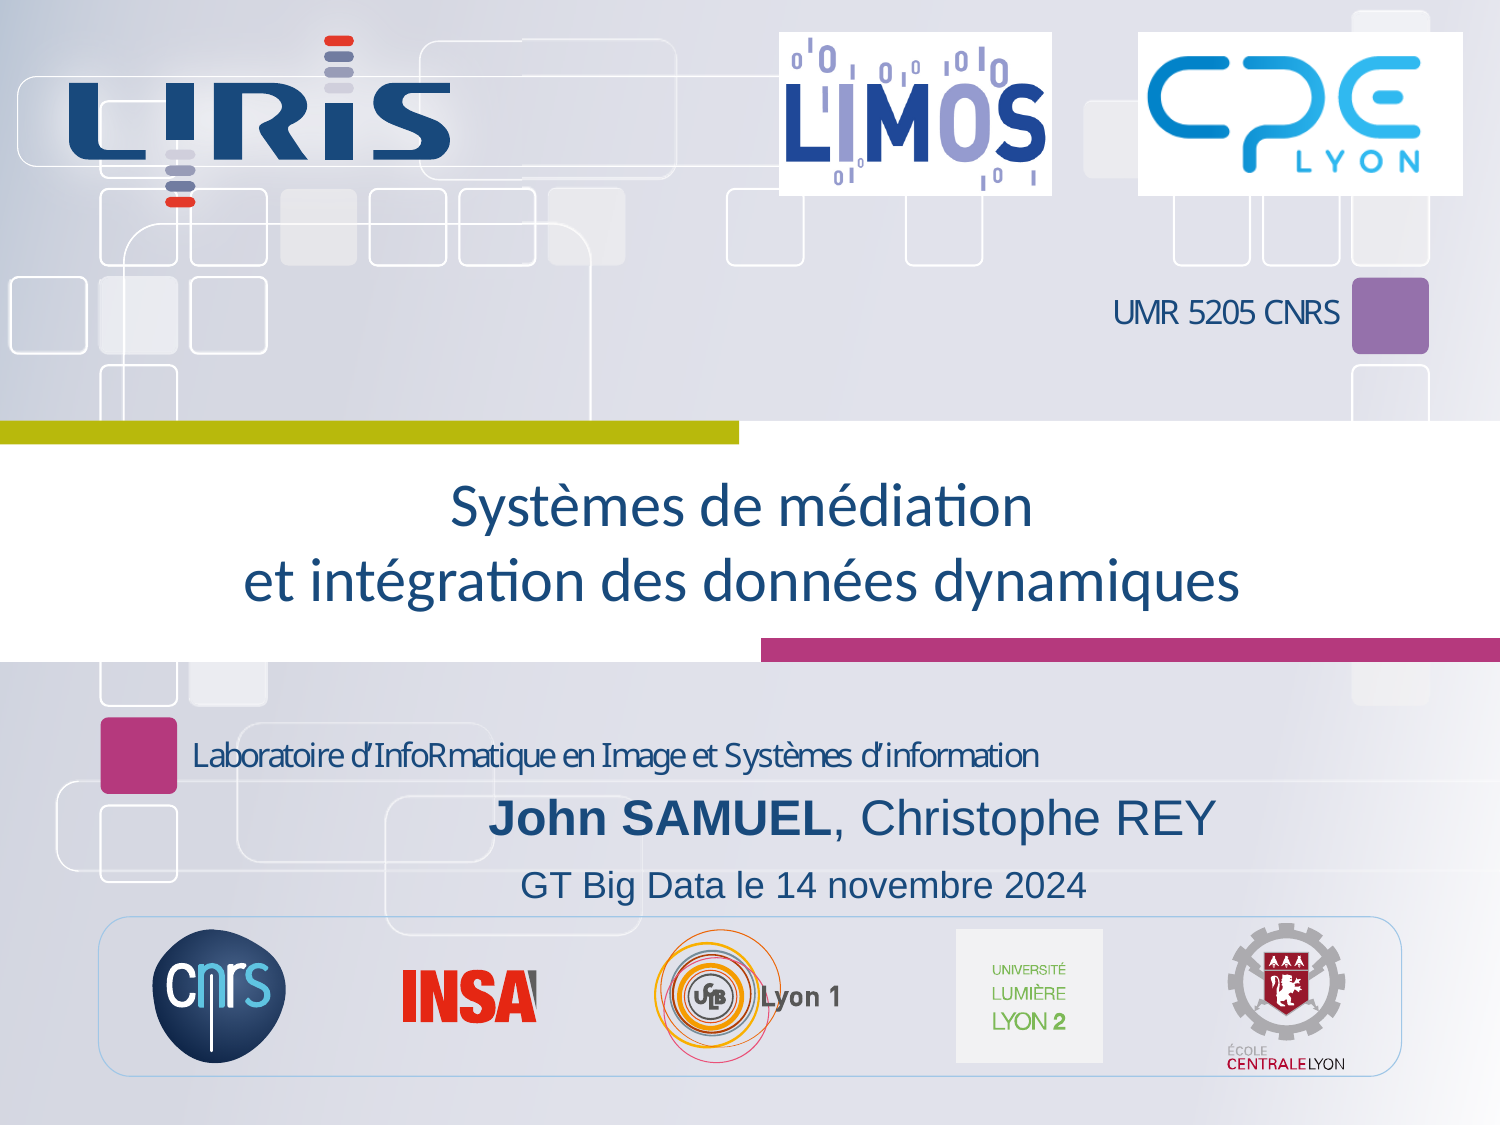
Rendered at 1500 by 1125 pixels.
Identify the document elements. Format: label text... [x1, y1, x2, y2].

text_box John SAMUEL, Christophe REY [473, 778, 1234, 854]
text_box GT Big Data le 14 novembre 2024 [505, 854, 1103, 914]
title Systèmes de médiation et intégration des données dynamiques [0, 456, 1500, 622]
picture [778, 32, 1053, 196]
picture [1138, 32, 1463, 196]
